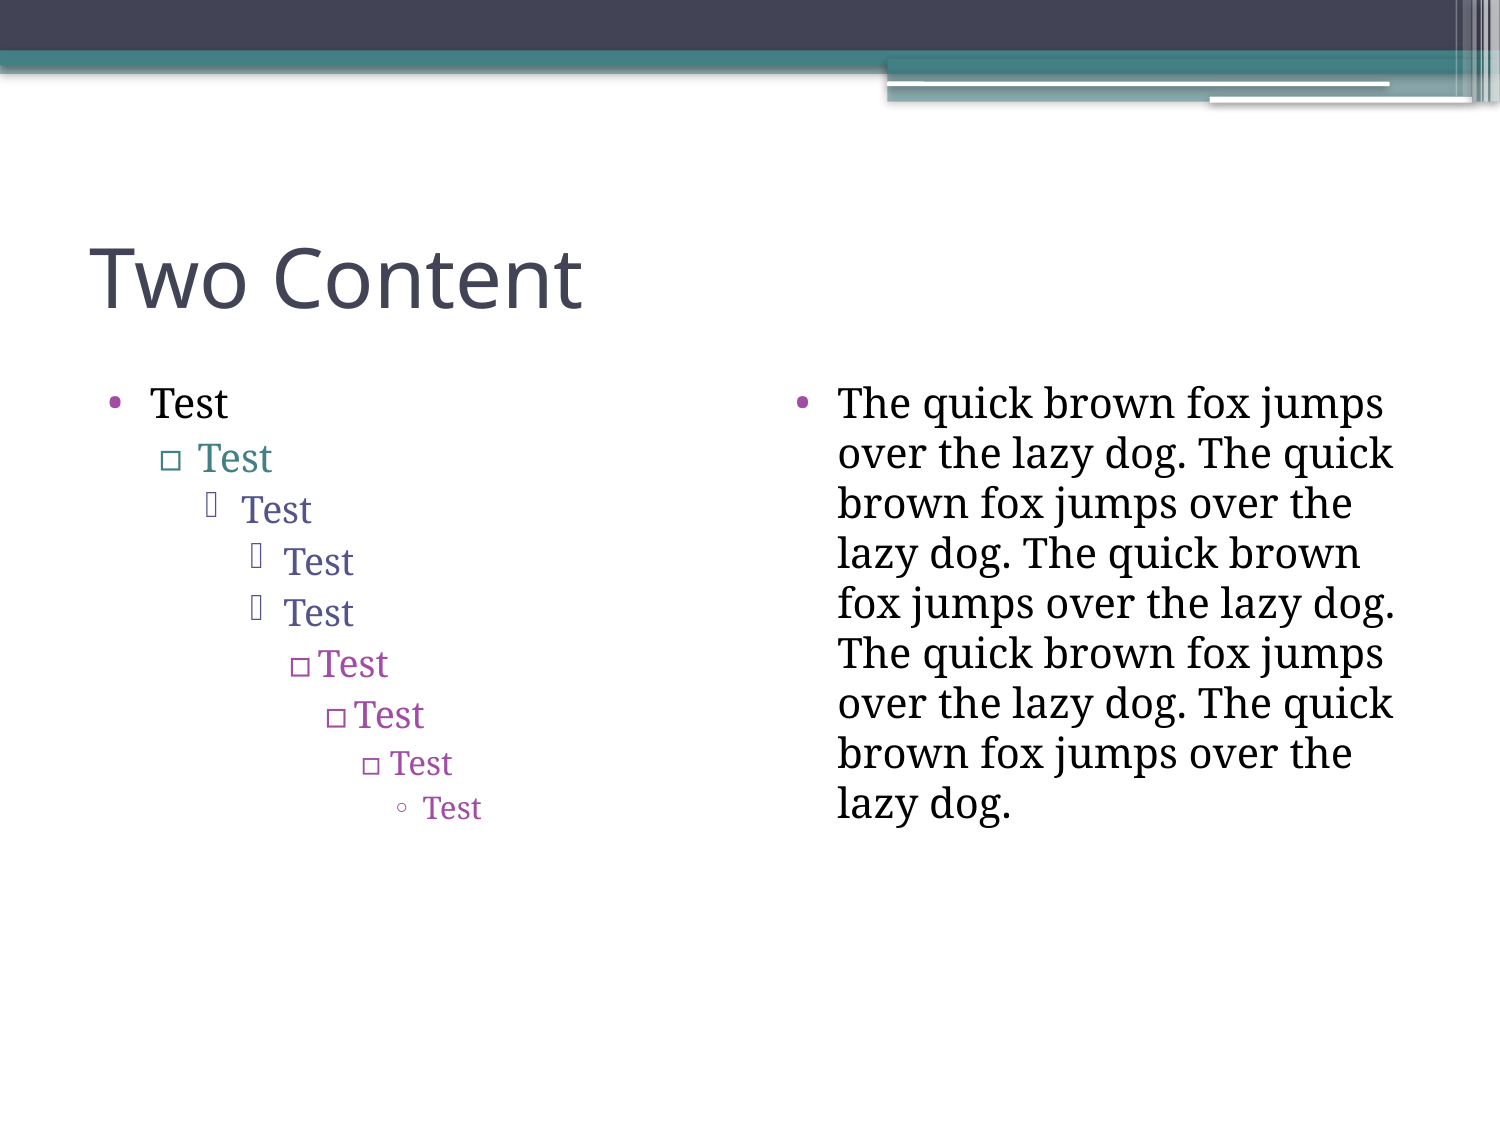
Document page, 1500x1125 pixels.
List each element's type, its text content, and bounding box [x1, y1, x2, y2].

list Test Test Test Test Test Test Test Test Test [75, 368, 738, 1112]
list The quick brown fox jumps over the lazy dog. The quick brown fox jumps over the lazy dog. The quick brown fox jumps over the lazy dog. The quick brown fox jumps over the lazy dog. The quick brown fox jumps over the lazy dog. [762, 368, 1425, 1112]
title Two Content [75, 187, 1425, 363]
